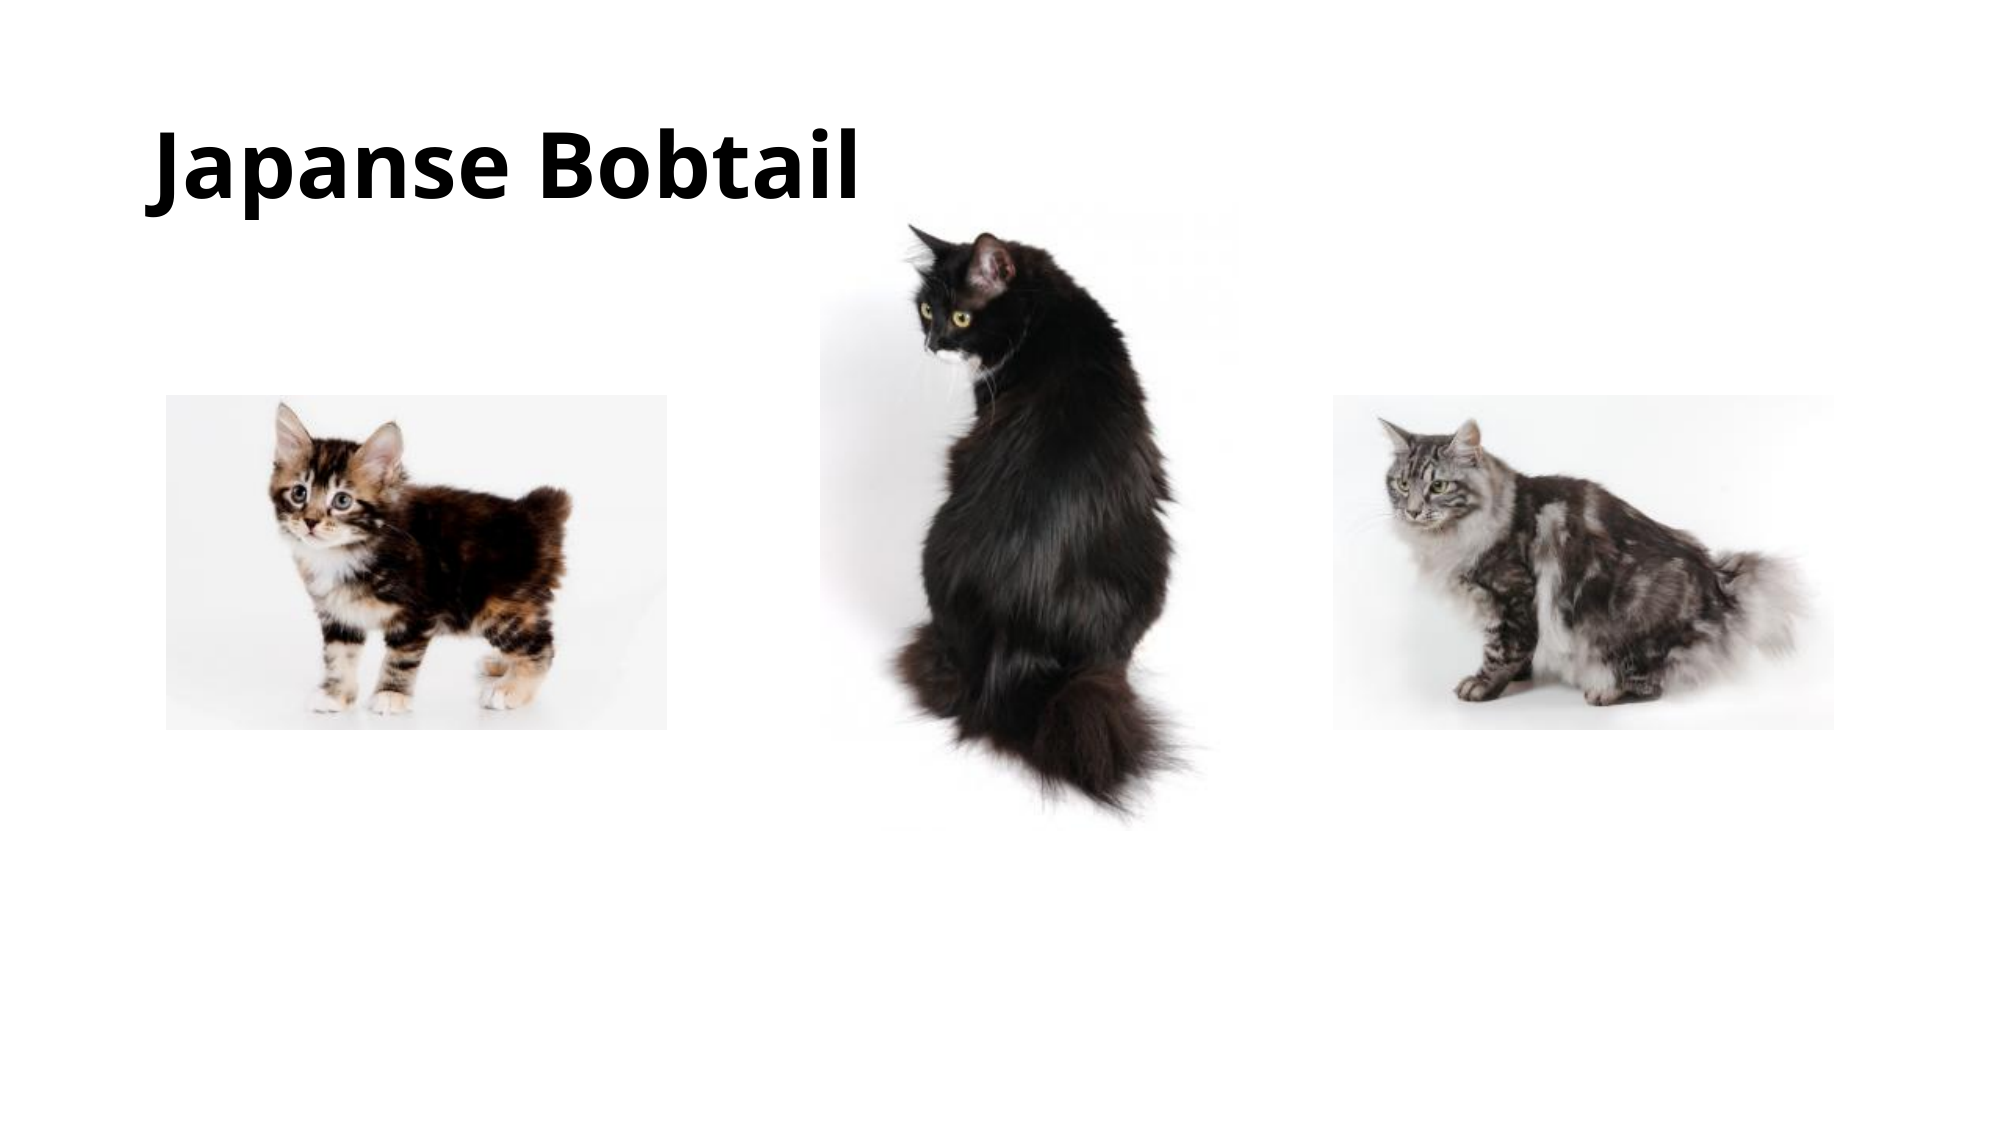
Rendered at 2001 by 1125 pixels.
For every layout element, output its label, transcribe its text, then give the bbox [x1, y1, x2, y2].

picture [820, 202, 1239, 831]
title Japanse Bobtail [137, 59, 1863, 278]
picture [166, 395, 667, 730]
picture [1333, 395, 1834, 730]
